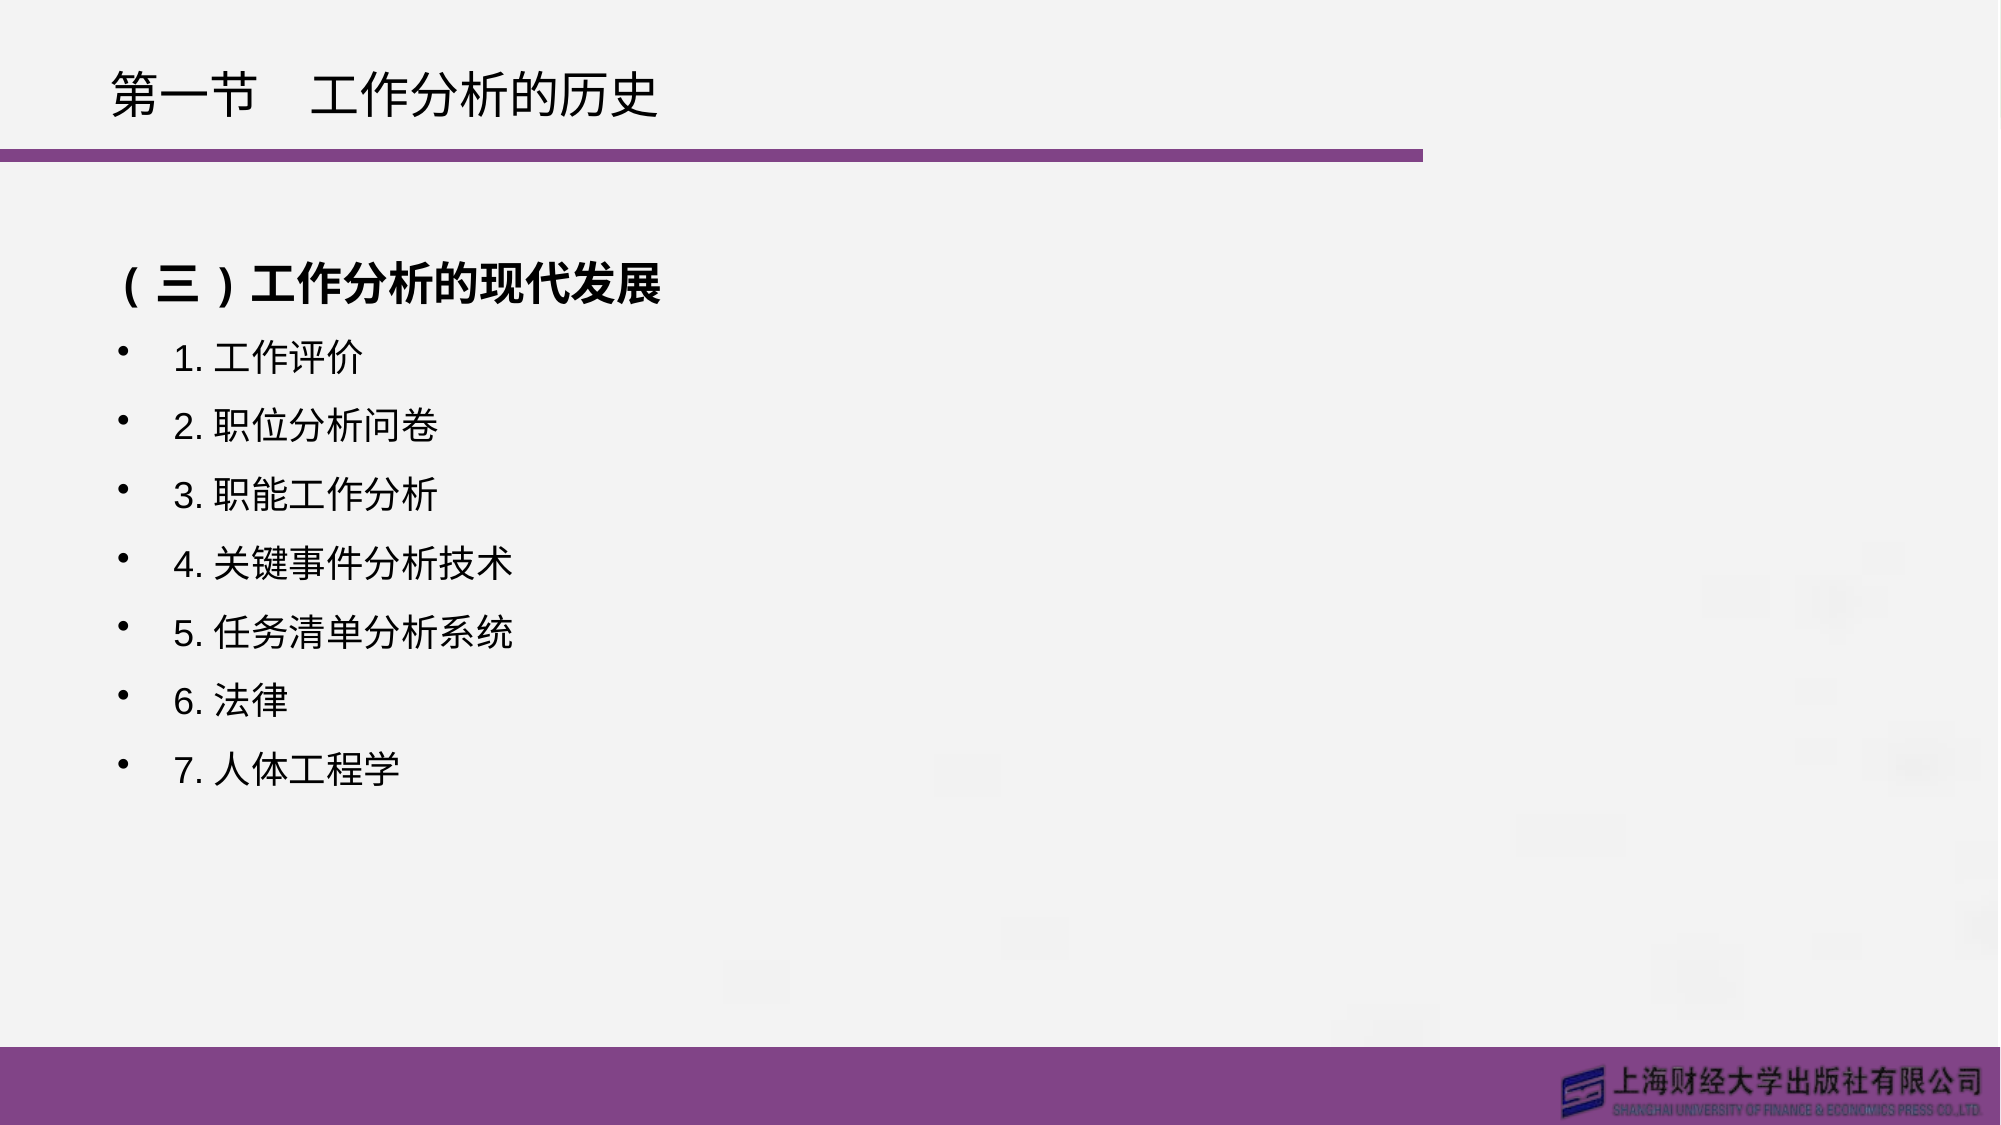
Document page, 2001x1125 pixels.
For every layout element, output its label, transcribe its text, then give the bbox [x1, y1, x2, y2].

list (三)工作分析的现代发展 1.工作评价 2.职位分析问卷 3.职能工作分析 4.关键事件分析技术 5.任务清单分析系统 6.法律 7.人体工程学 [102, 233, 1898, 1032]
picture [0, 0, 2001, 1125]
title 第一节 工作分析的历史 [94, 42, 1451, 146]
